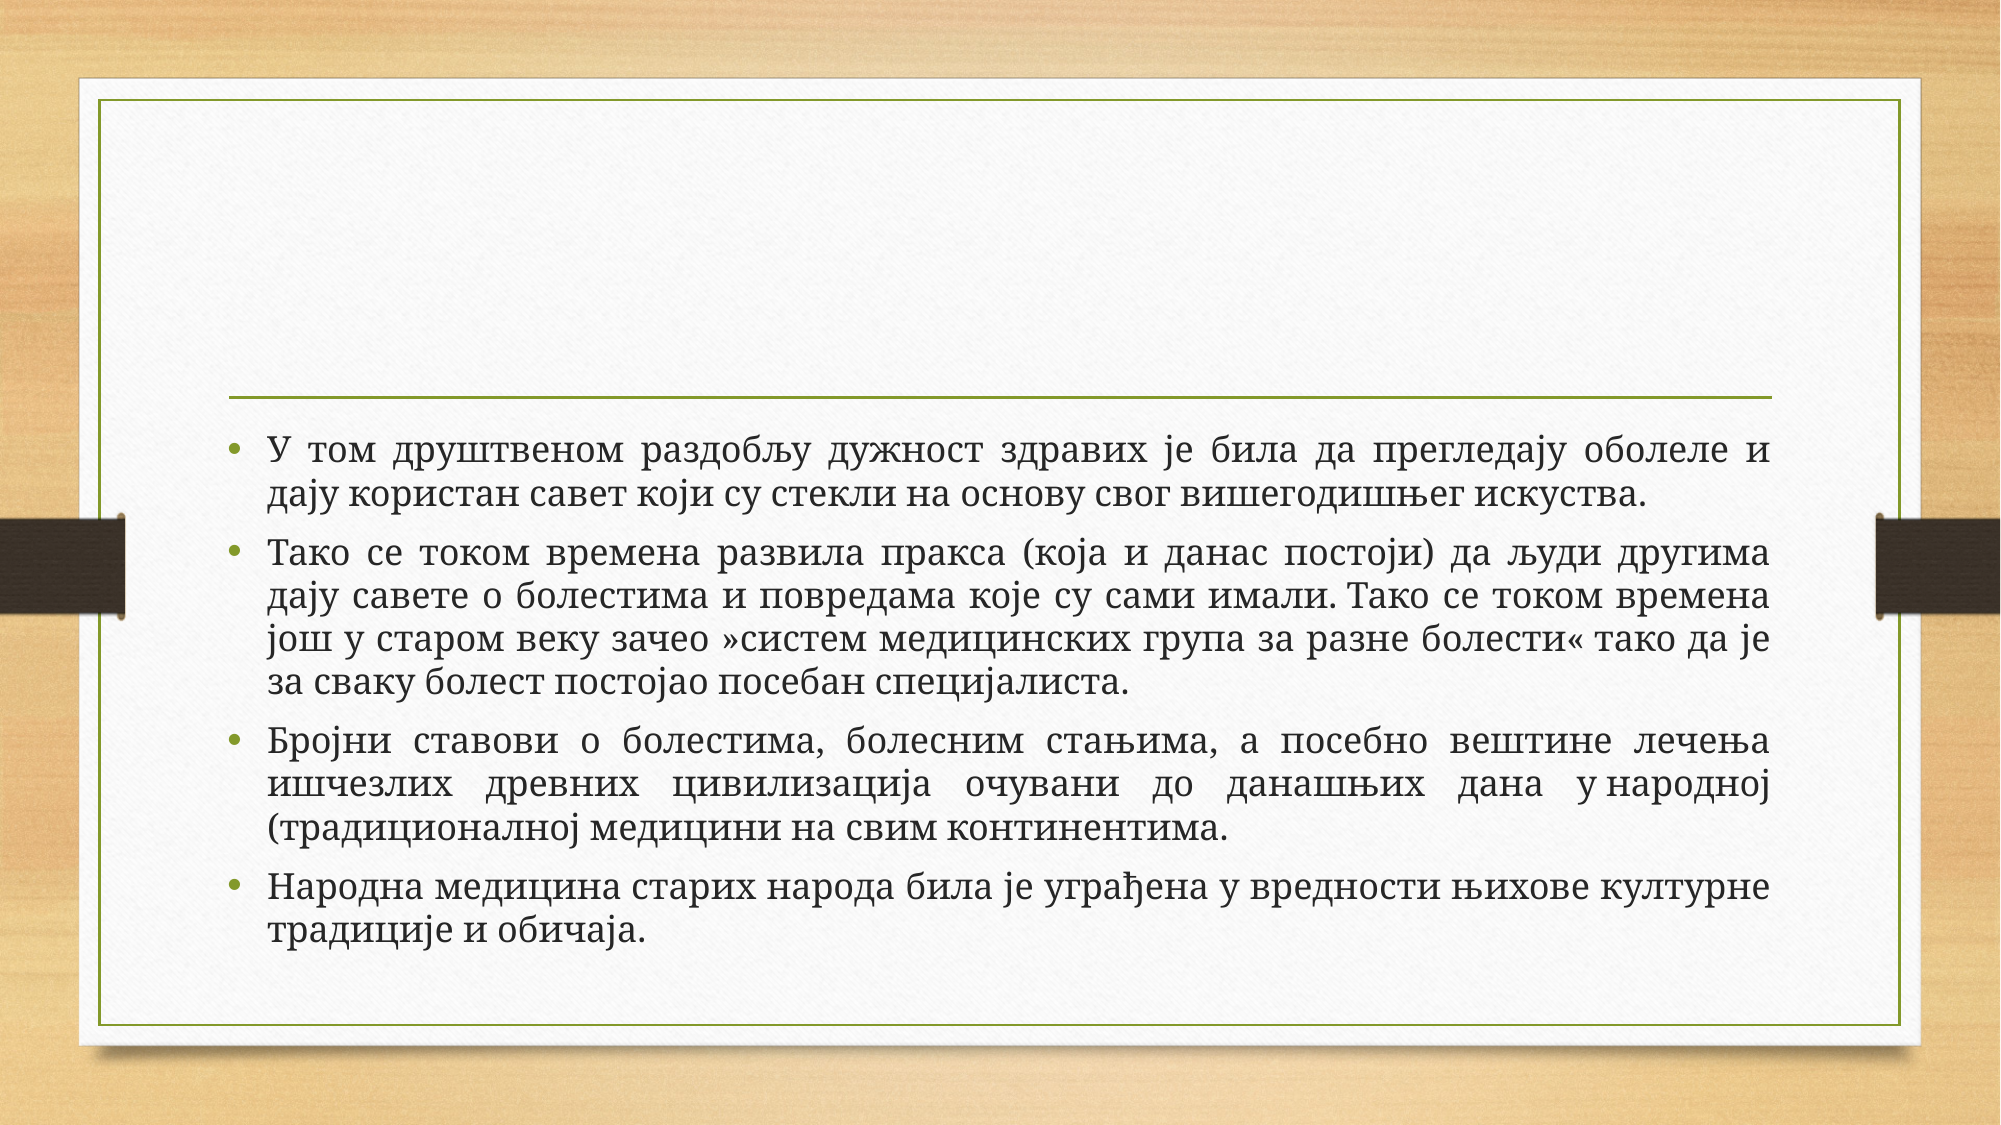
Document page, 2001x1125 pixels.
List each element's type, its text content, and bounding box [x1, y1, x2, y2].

picture [0, 0, 2001, 1125]
list У том друштвеном раздобљу дужност здравих је била да прегледају оболеле и дају користан савет који су стекли на основу свог вишегодишњег искуства. Тако се током времена развила пракса (која и данас постоји) да људи другима дају савете о болестима и повредама које су сами имали. Тако се током времена још у старом веку зачео »систем медицинских група за разне болести« тако да је за сваку болест постојао посебан специјалиста. Бројни ставови о болестима, болесним стањима, а посебно вештине лечења ишчезлих древних цивилизација очувани до данашњих дана у народној (традиционалној медицини на свим континентима. Народна медицина старих народа била је уграђена у вредности њихове културне традиције и обичаја. [212, 419, 1788, 964]
